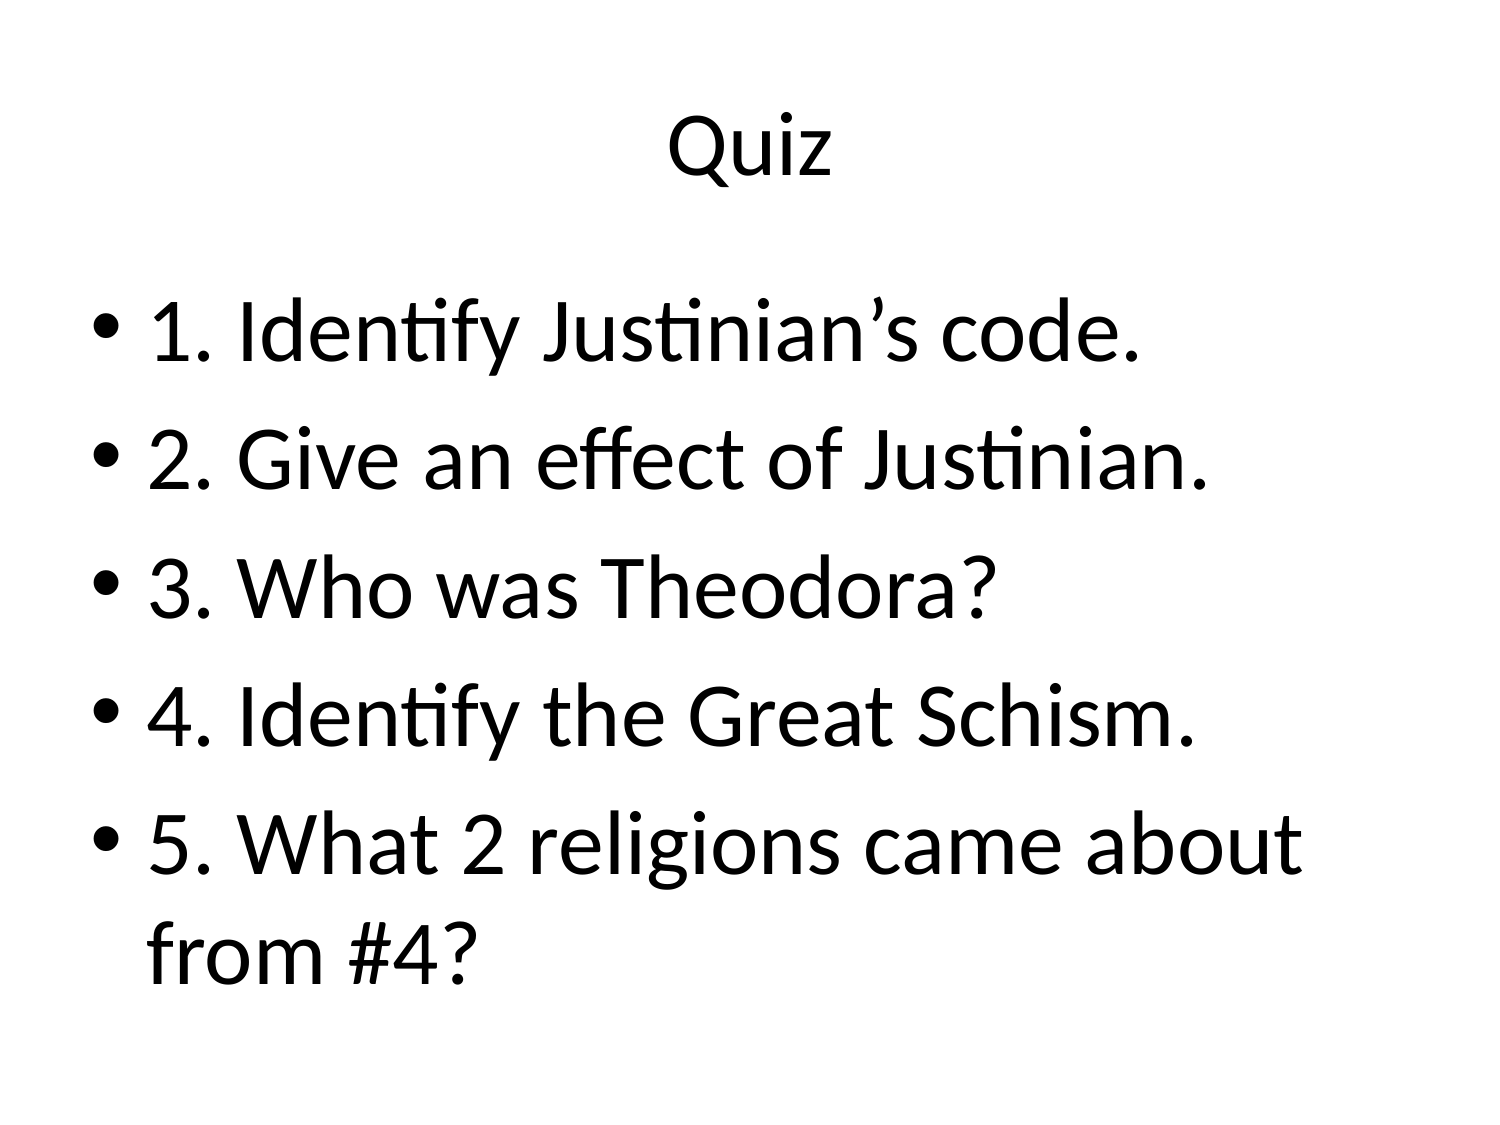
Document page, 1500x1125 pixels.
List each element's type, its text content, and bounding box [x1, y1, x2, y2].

title Quiz [75, 45, 1425, 233]
list 1. Identify Justinian’s code. 2. Give an effect of Justinian. 3. Who was Theodora? 4. Identify the Great Schism. 5. What 2 religions came about from #4? [75, 262, 1425, 1005]
